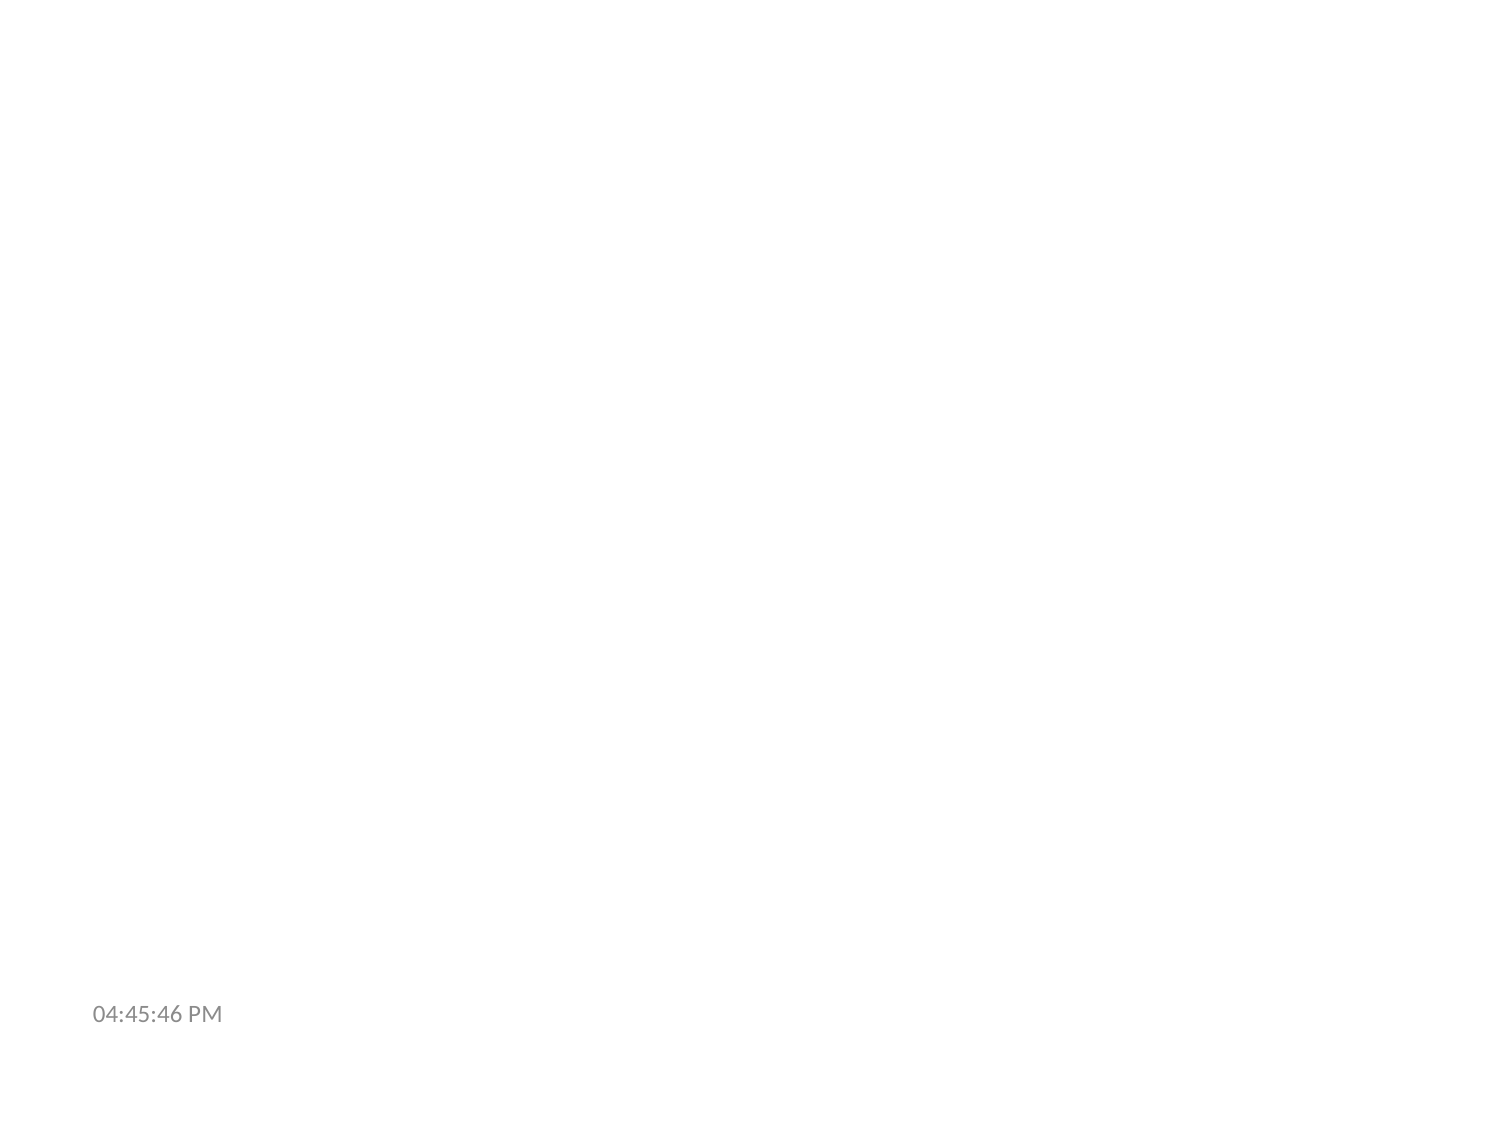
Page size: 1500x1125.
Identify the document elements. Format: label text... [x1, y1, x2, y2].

text_box 3:35:09 PM [77, 982, 428, 1043]
